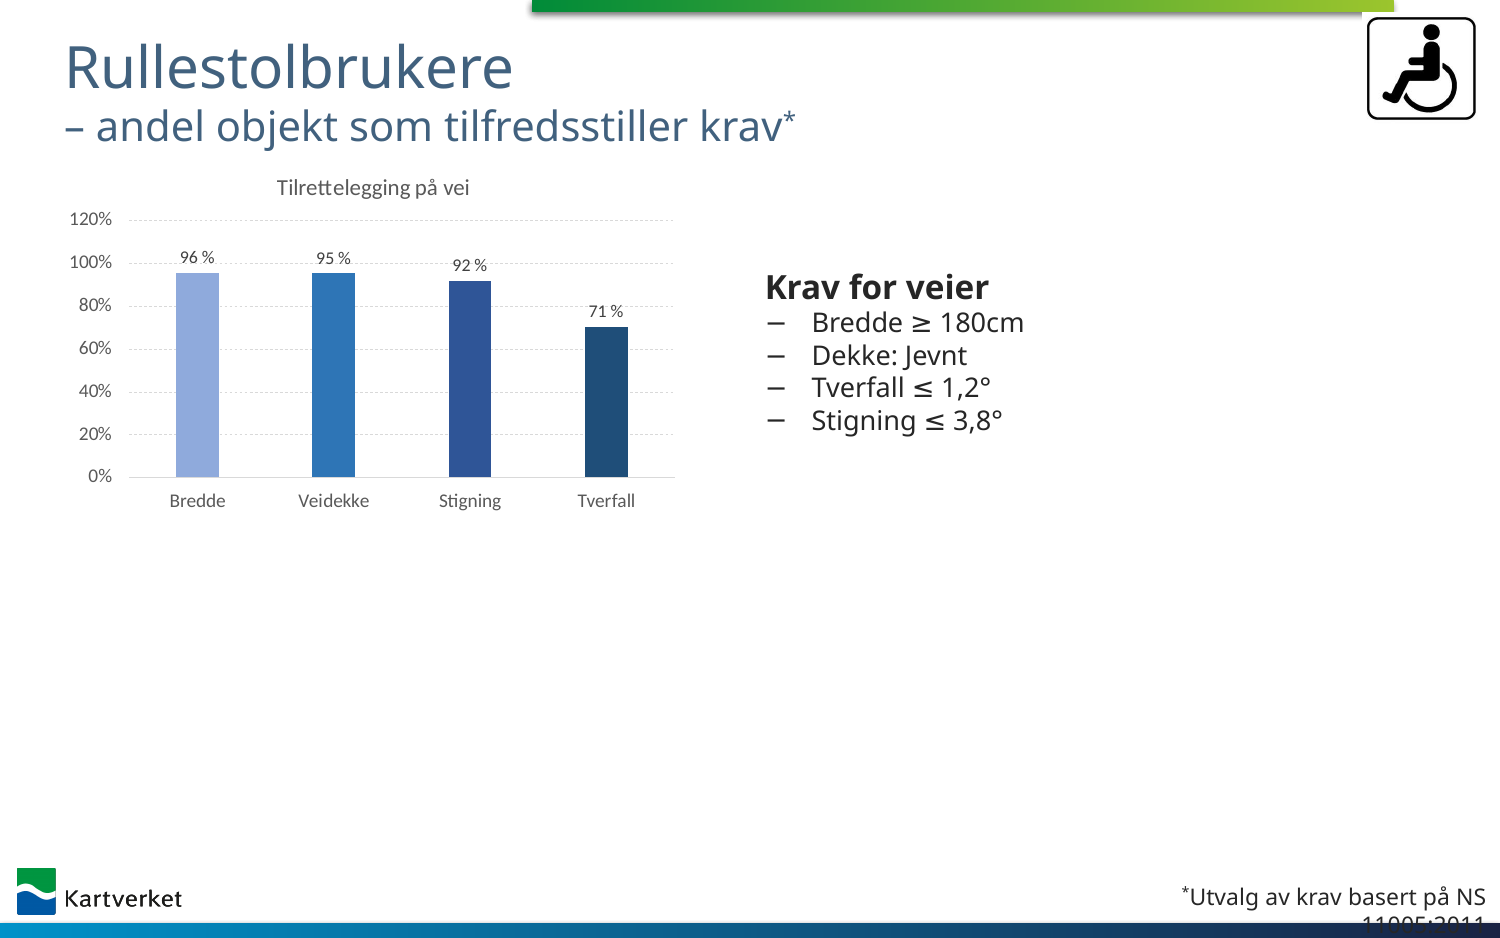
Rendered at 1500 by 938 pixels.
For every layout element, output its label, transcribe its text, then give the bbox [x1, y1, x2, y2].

text_box Rullestolbrukere – andel objekt som tilfredsstiller krav* [49, 25, 1431, 158]
picture [1362, 12, 1481, 126]
text_box Krav for veier Bredde ≥ 180cm Dekke: Jevnt Tverfall ≤ 1,2° Stigning ≤ 3,8° [750, 258, 1234, 444]
picture [62, 166, 685, 519]
text_box *Utvalg av krav basert på NS 11005:2011 [1068, 873, 1500, 938]
